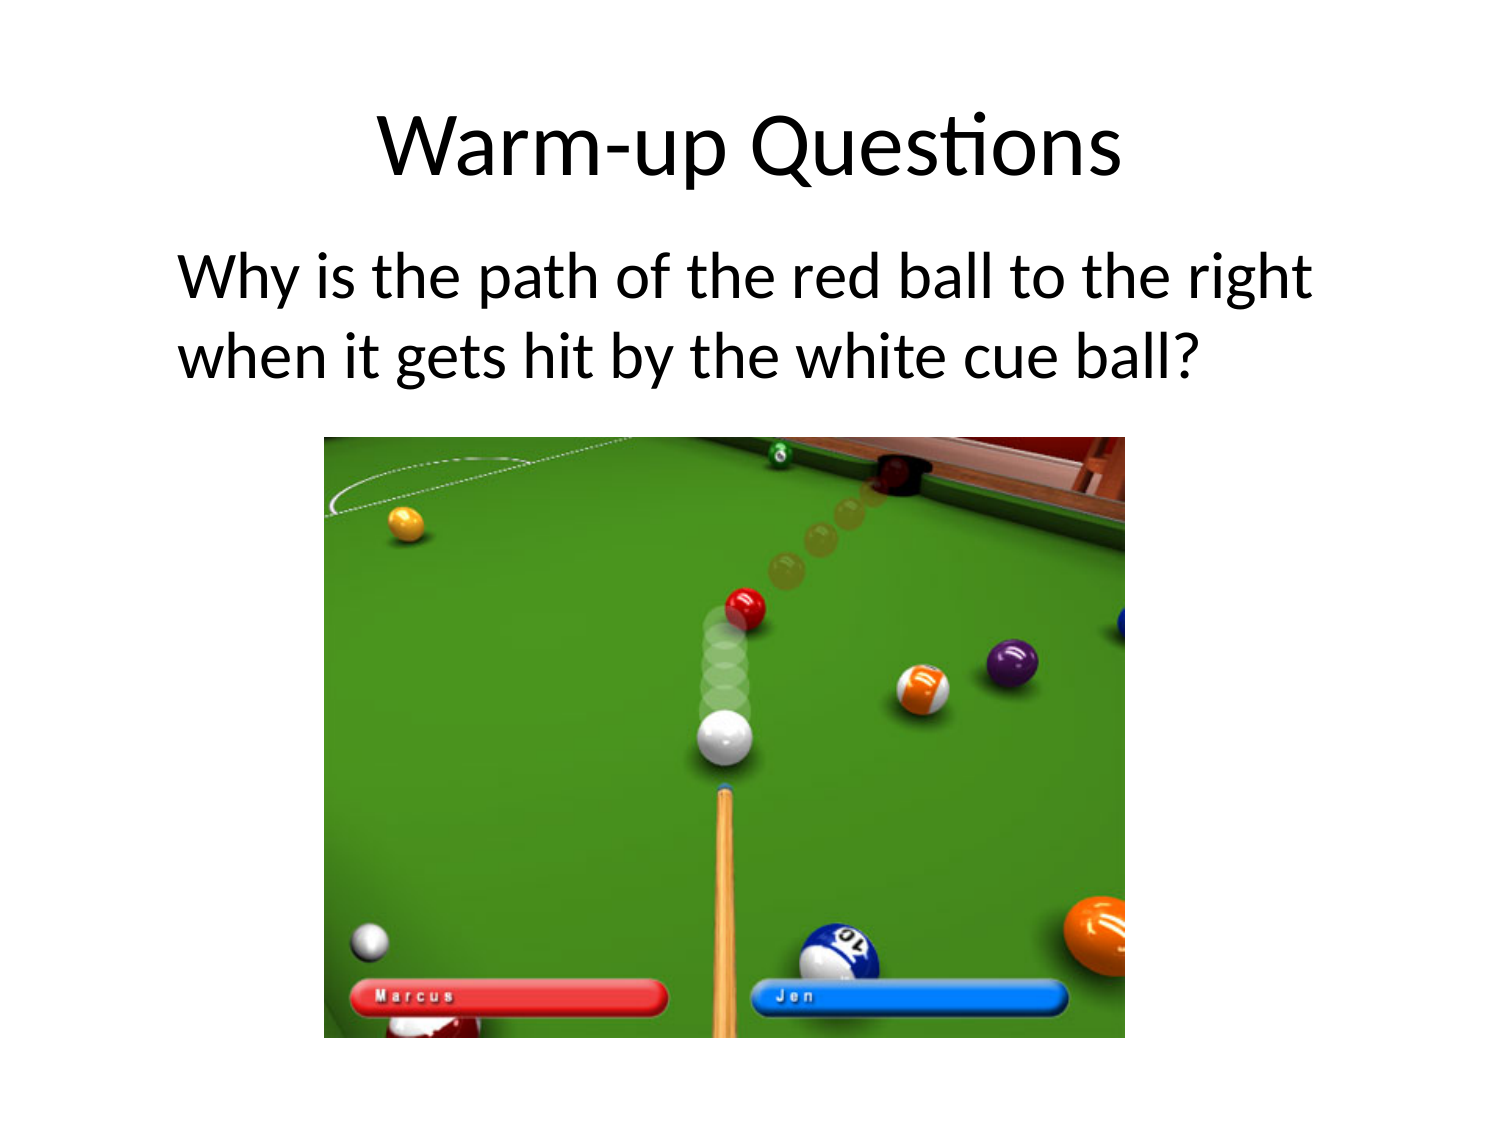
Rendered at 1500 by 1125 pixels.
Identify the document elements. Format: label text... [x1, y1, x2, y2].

title Warm-up Questions [75, 45, 1425, 233]
text_box Why is the path of the red ball to the right when it gets hit by the white cue ball? [162, 224, 1400, 400]
picture [324, 437, 1126, 1038]
